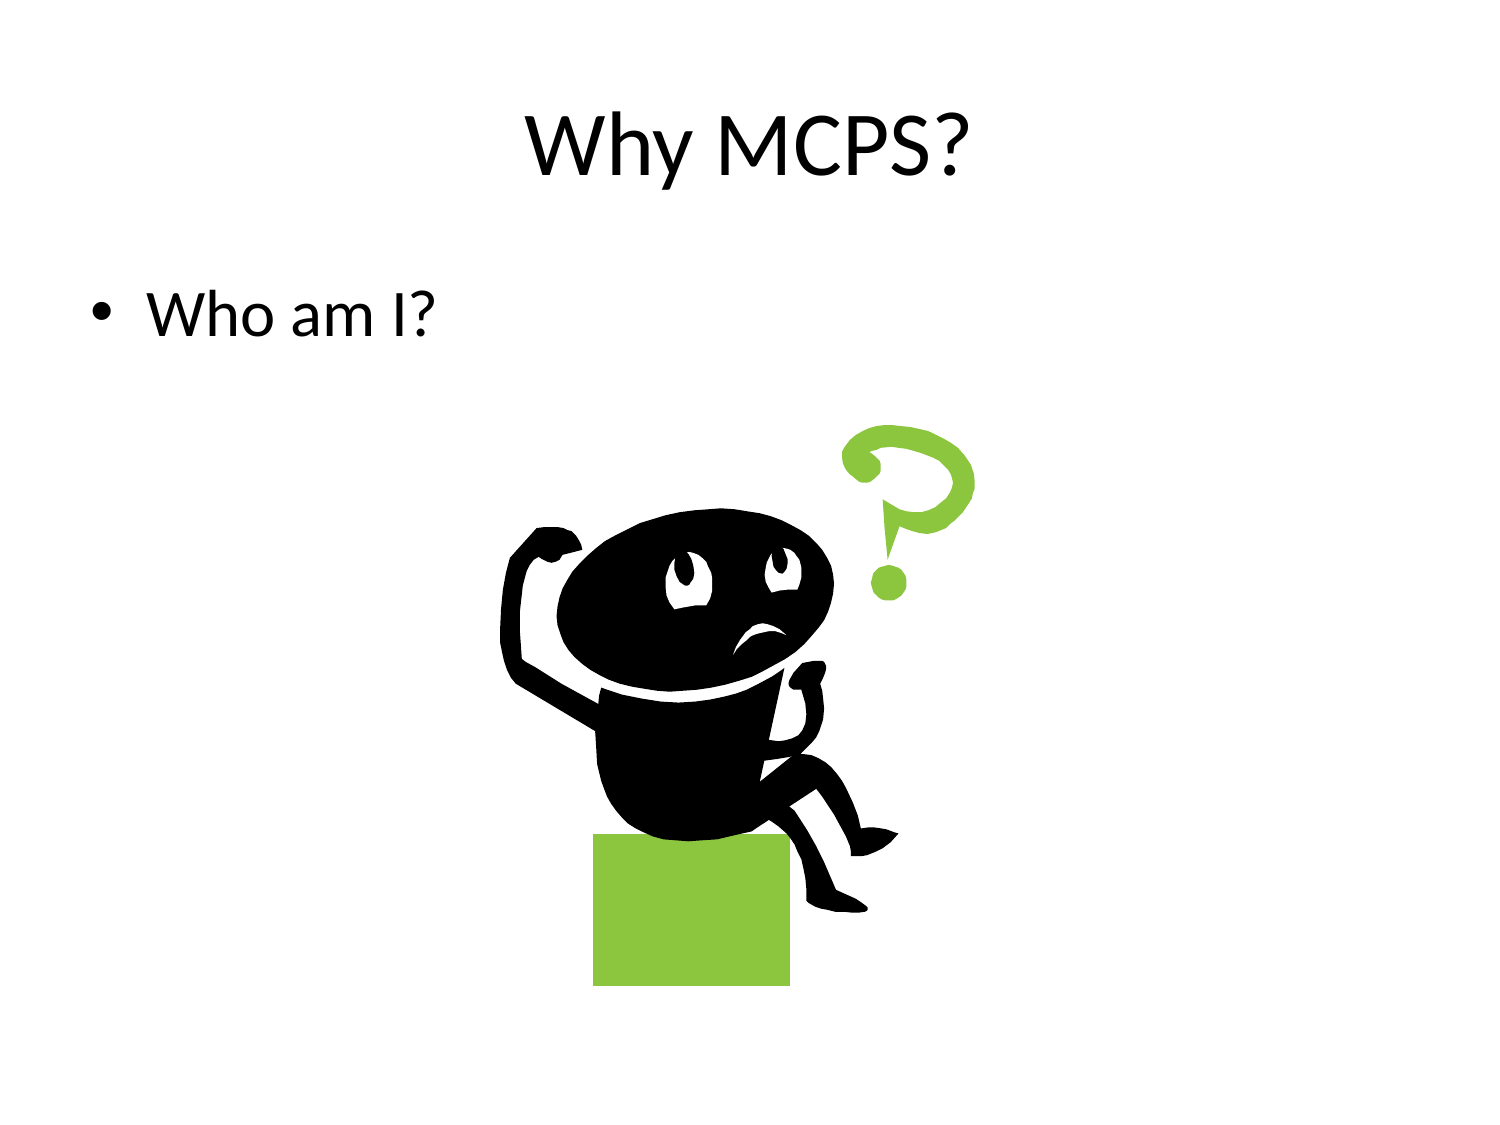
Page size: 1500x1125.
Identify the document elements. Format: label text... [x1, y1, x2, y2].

picture [499, 424, 975, 987]
list Who am I? [75, 262, 1425, 1005]
title Why MCPS? [75, 45, 1425, 233]
